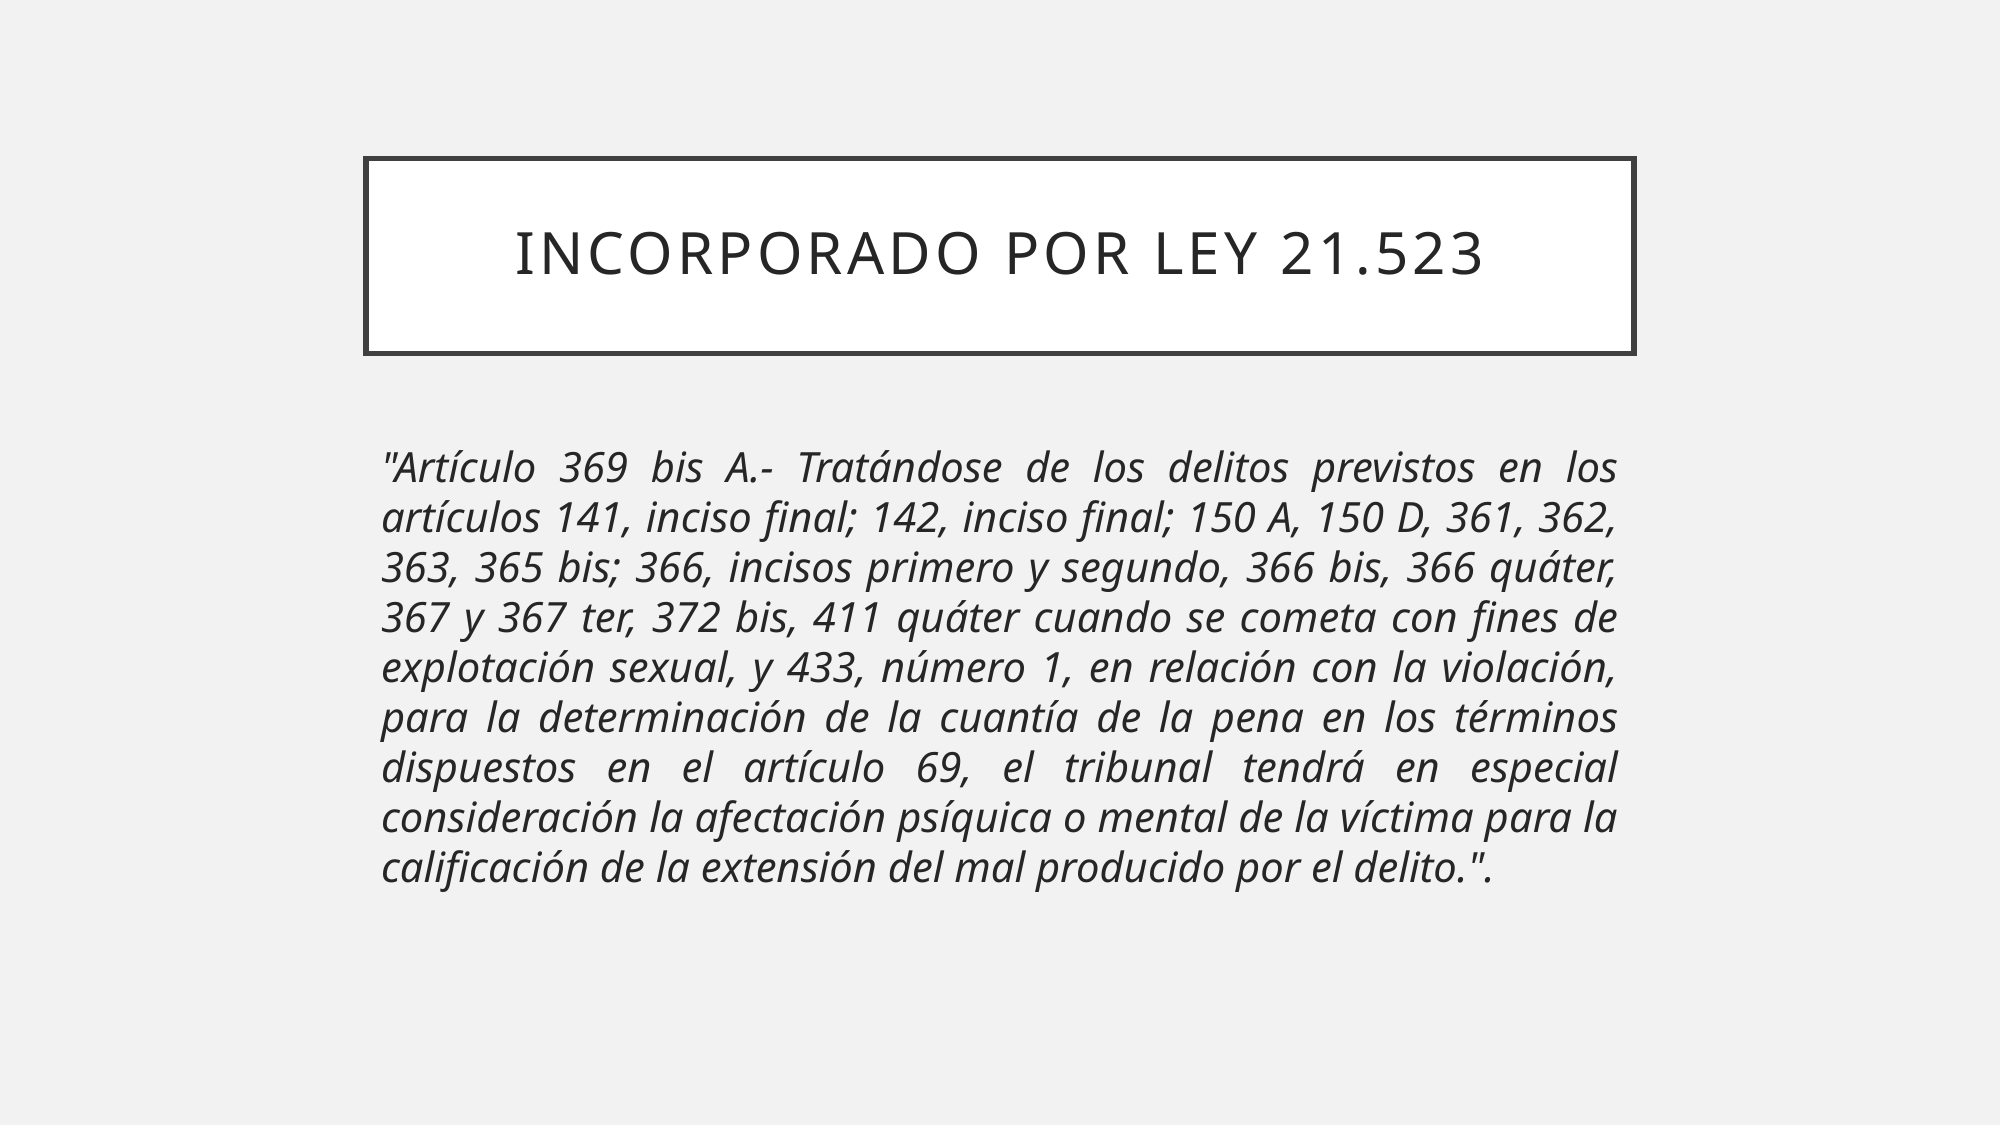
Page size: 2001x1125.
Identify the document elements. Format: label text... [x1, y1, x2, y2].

list "Artículo 369 bis A.- Tratándose de los delitos previstos en los artículos 141, inciso final; 142, inciso final; 150 A, 150 D, 361, 362, 363, 365 bis; 366, incisos primero y segundo, 366 bis, 366 quáter, 367 y 367 ter, 372 bis, 411 quáter cuando se cometa con fines de explotación sexual, y 433, número 1, en relación con la violación, para la determinación de la cuantía de la pena en los términos dispuestos en el artículo 69, el tribunal tendrá en especial consideración la afectación psíquica o mental de la víctima para la calificación de la extensión del mal producido por el delito.". [366, 432, 1634, 942]
title INCORPORADO POR LEY 21.523 [363, 156, 1637, 356]
